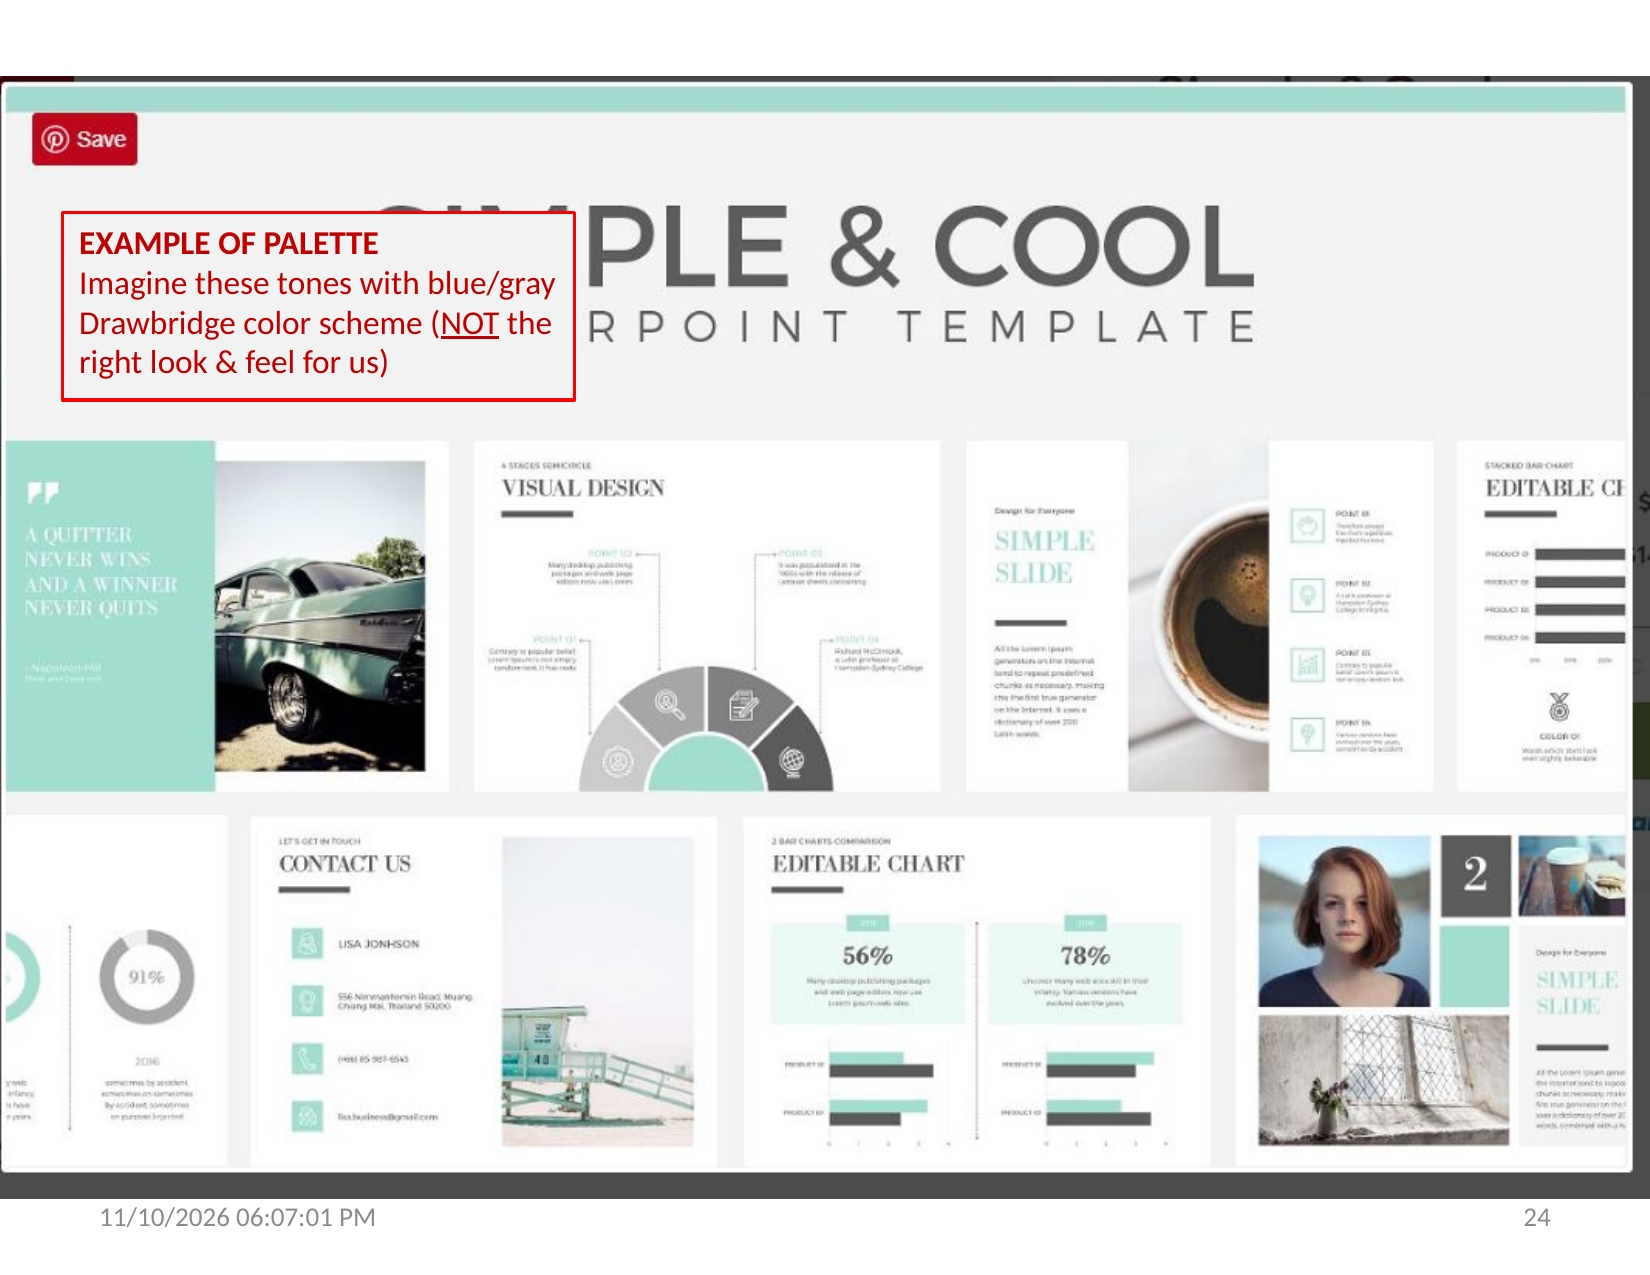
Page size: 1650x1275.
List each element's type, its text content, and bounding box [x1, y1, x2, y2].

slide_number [82, 1208, 468, 1250]
slide_number 23 [1182, 1208, 1568, 1250]
picture [0, 75, 1650, 1200]
